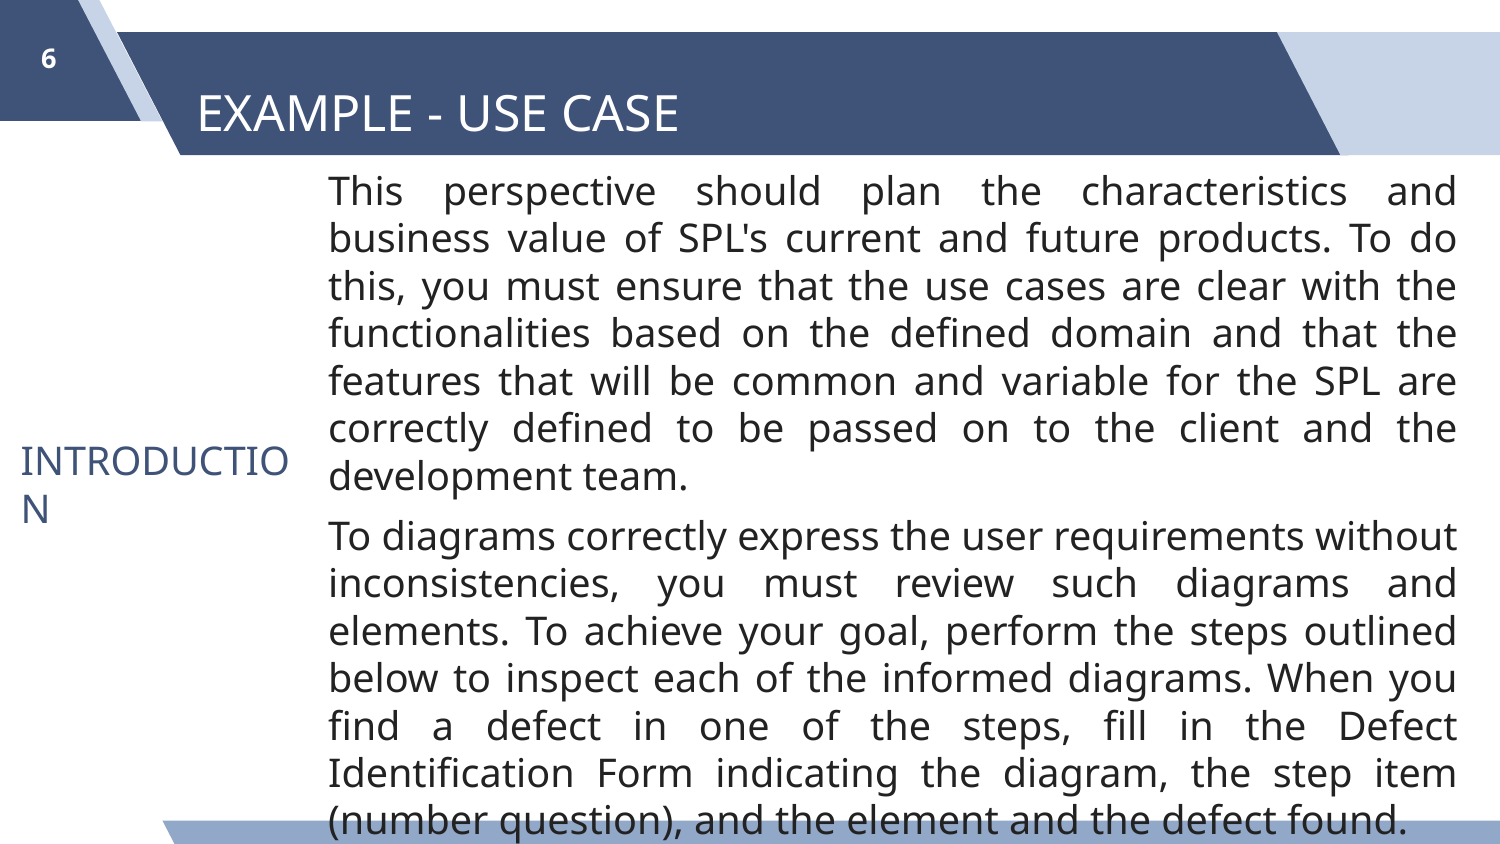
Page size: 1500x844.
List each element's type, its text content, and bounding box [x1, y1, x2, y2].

title EXAMPLE - USE CASE [181, 45, 1285, 169]
slide_number ‹#› [0, 0, 98, 121]
list INTRODUCTION [5, 202, 313, 765]
list This perspective should plan the characteristics and business value of SPL's current and future products. To do this, you must ensure that the use cases are clear with the functionalities based on the defined domain and that the features that will be common and variable for the SPL are correctly defined to be passed on to the client and the development team. To diagrams correctly express the user requirements without inconsistencies, you must review such diagrams and elements. To achieve your goal, perform the steps outlined below to inspect each of the informed diagrams. When you find a defect in one of the steps, fill in the Defect Identification Form indicating the diagram, the step item (number question), and the element and the defect found. [313, 150, 1474, 808]
